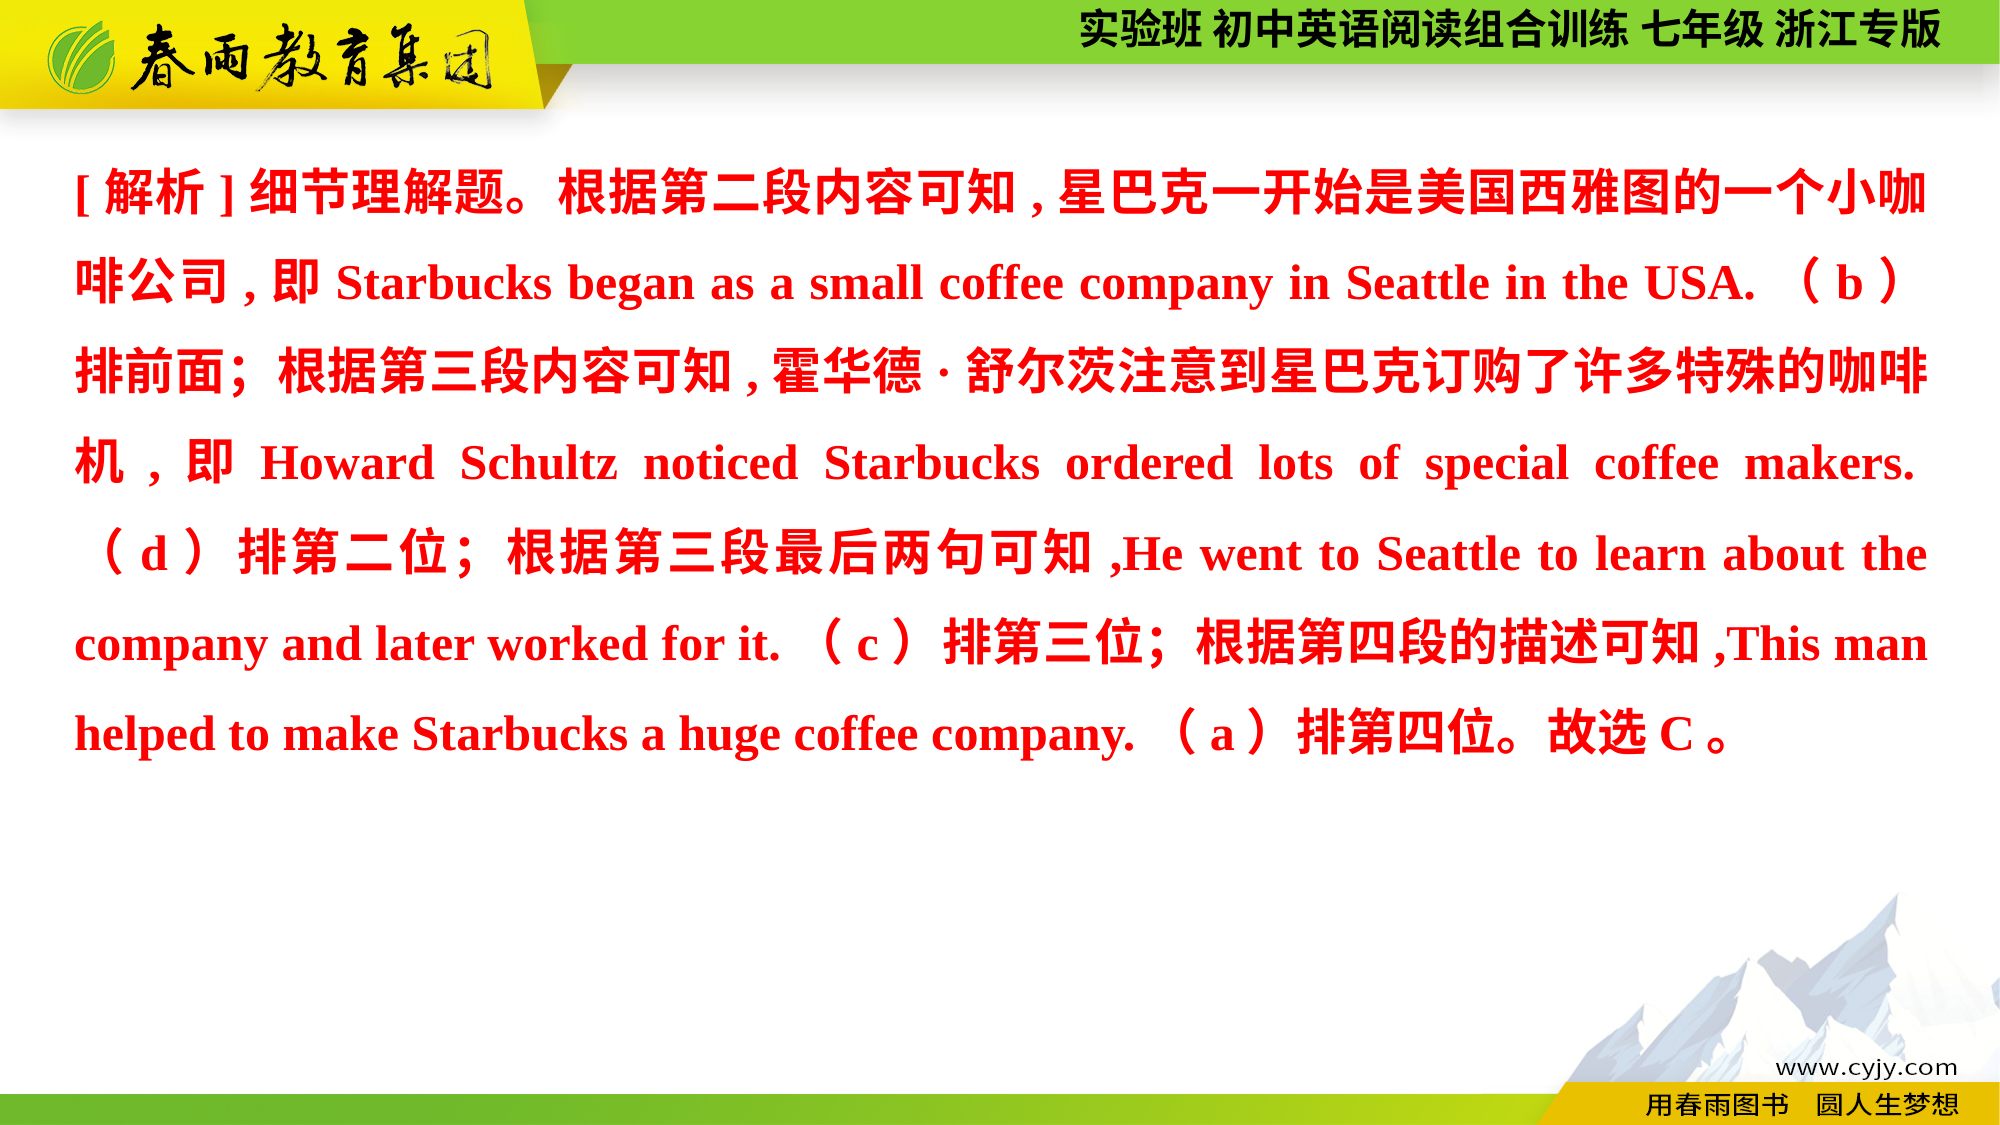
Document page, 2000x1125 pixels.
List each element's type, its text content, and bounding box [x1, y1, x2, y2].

list [解析]细节理解题。根据第二段内容可知,星巴克一开始是美国西雅图的一个小咖啡公司,即Starbucks began as a small coffee company in Seattle in the USA.（b）排前面；根据第三段内容可知,霍华德·舒尔茨注意到星巴克订购了许多特殊的咖啡机,即Howard Schultz noticed Starbucks ordered lots of special coffee makers.（d）排第二位；根据第三段最后两句可知,He went to Seattle to learn about the company and later worked for it.（c）排第三位；根据第四段的描述可知,This man helped to make Starbucks a huge coffee company.（a）排第四位。故选C。 [59, 122, 1944, 763]
picture [0, 0, 2000, 1125]
